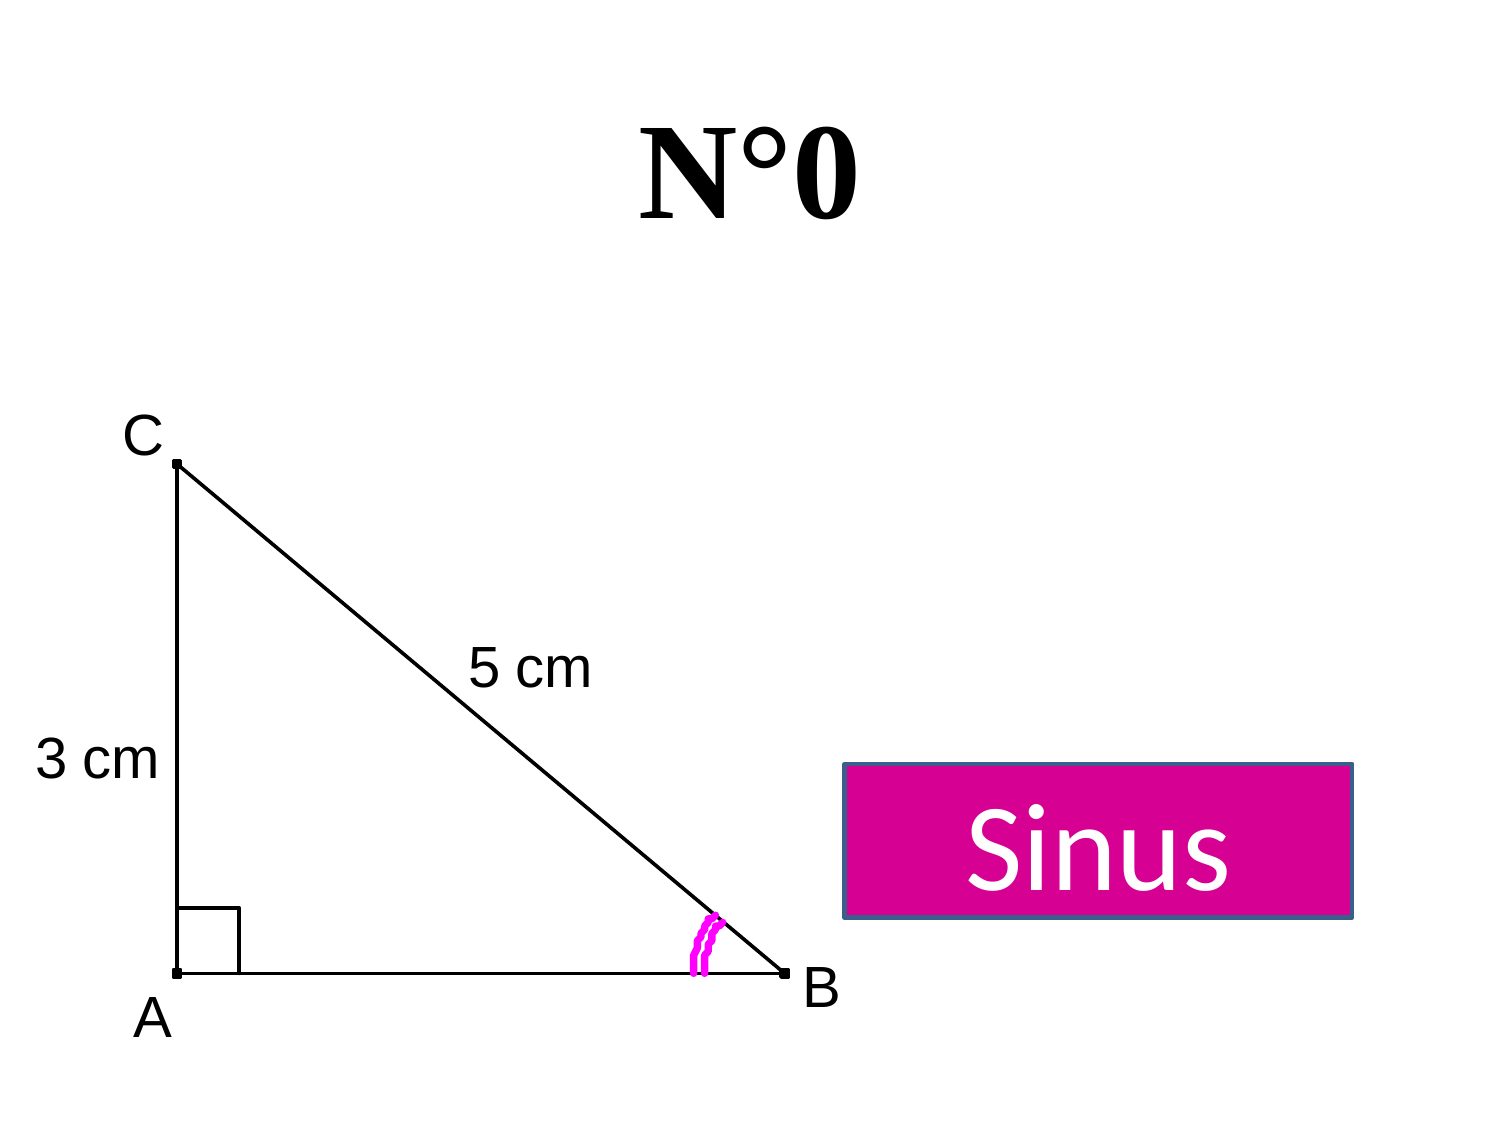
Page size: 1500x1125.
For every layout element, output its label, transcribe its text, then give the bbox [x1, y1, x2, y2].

title N°0 [0, 30, 1500, 298]
picture [0, 349, 949, 1072]
text_box Sinus [954, 762, 1354, 920]
